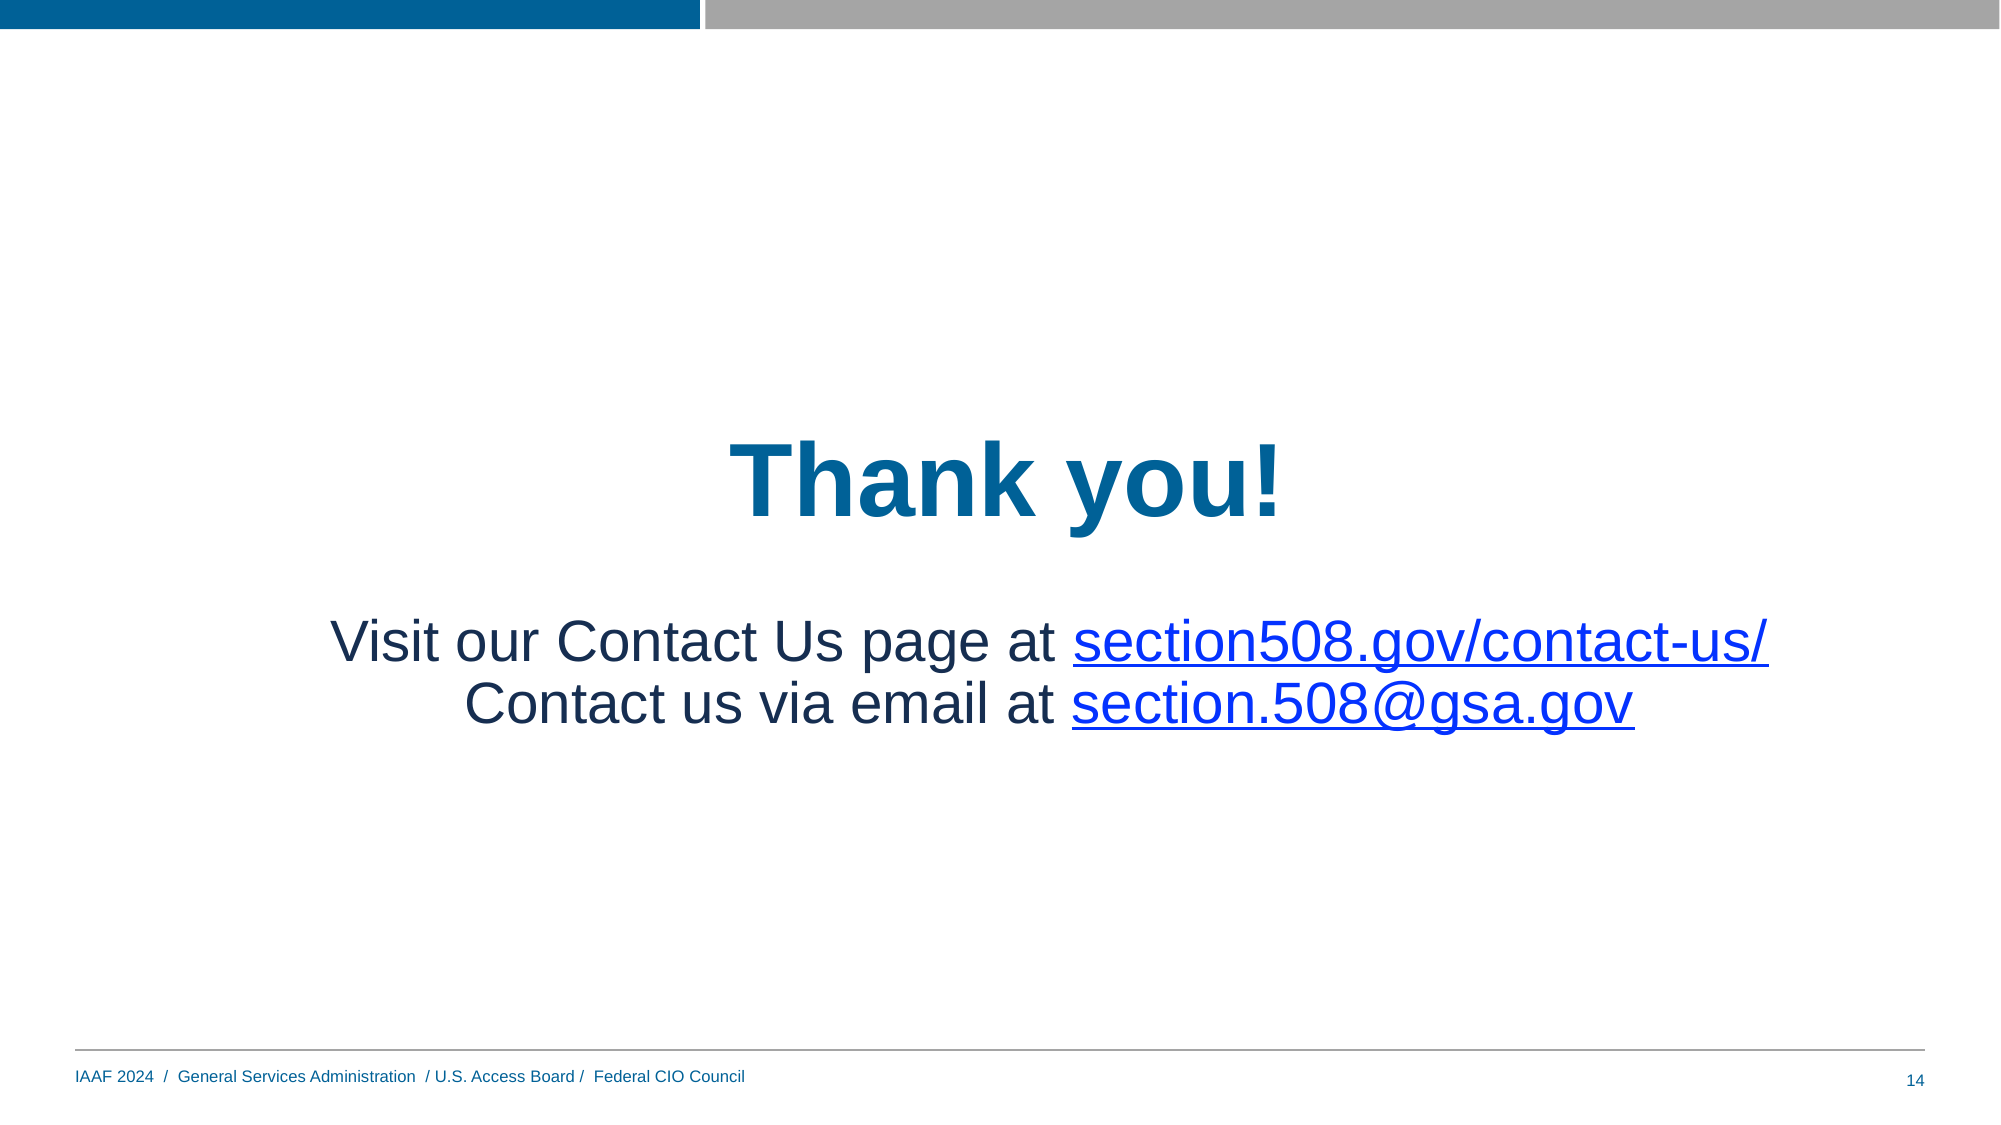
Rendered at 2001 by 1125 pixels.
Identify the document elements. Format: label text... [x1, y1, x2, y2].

title Thank you! [83, 418, 1915, 577]
text_box Visit our Contact Us page at section508.gov/contact-us/ Contact us via email at section.508@gsa.gov [124, 603, 1957, 972]
slide_number 14 [1899, 1062, 1925, 1098]
